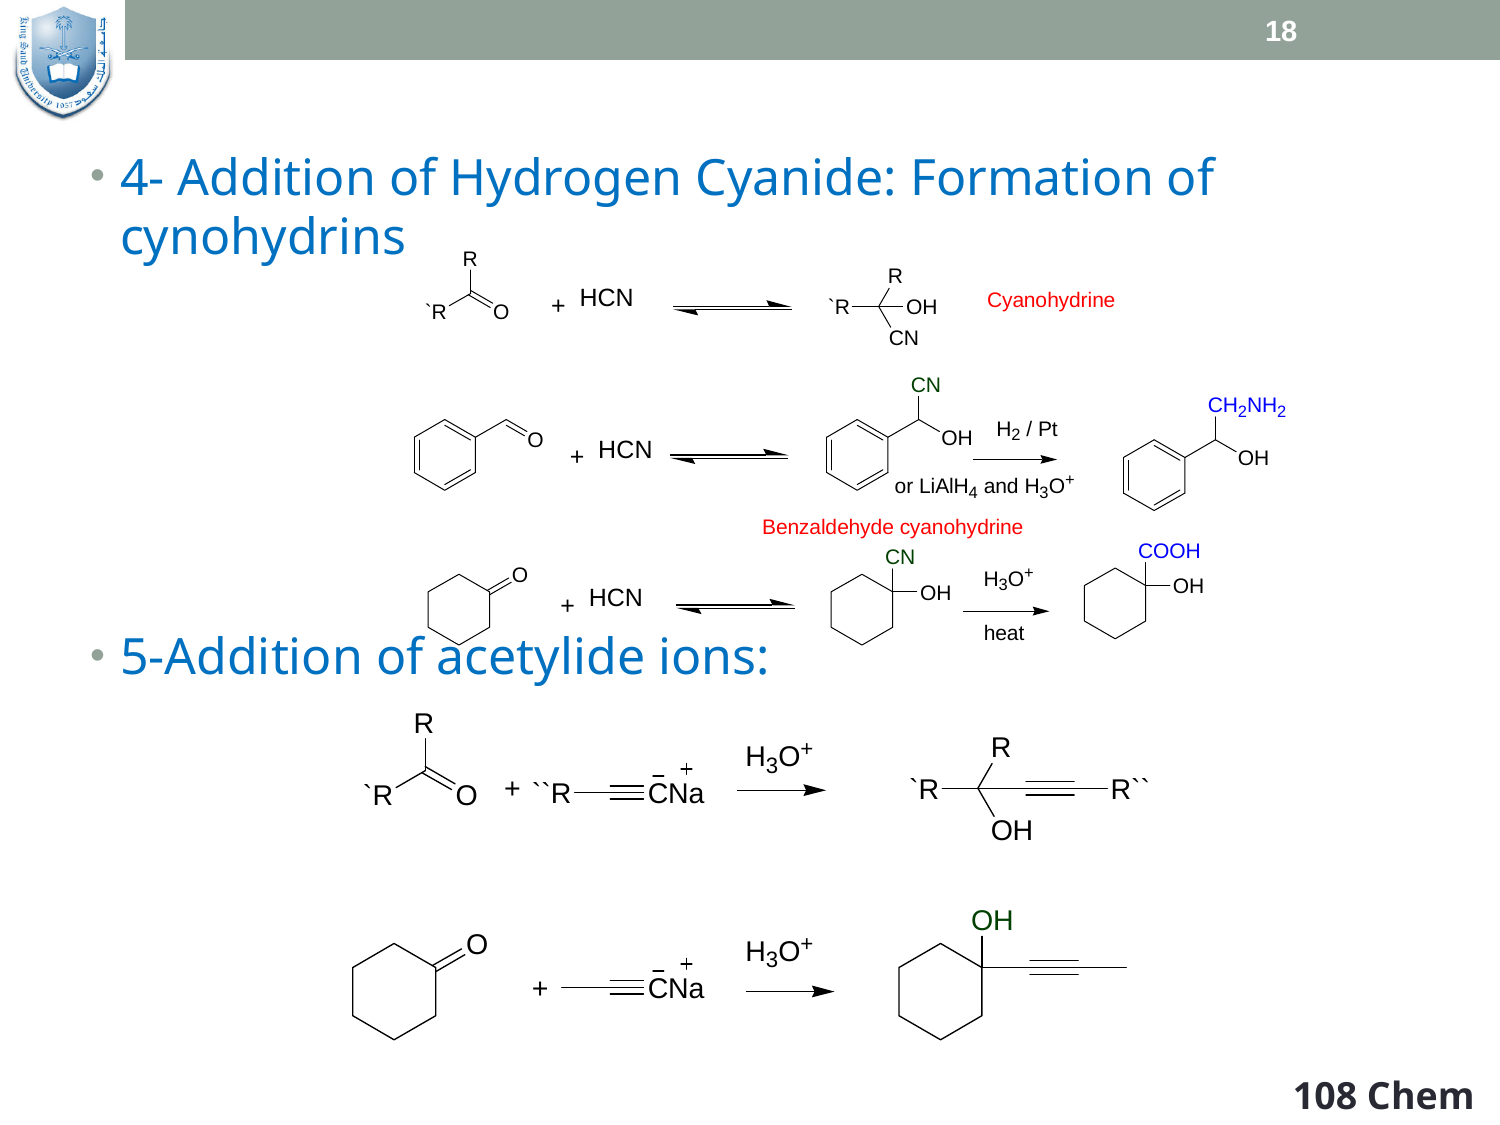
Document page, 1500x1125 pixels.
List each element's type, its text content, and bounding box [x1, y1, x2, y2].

text_box 108 Chem [1278, 1064, 1490, 1125]
picture [0, 0, 126, 126]
list 4- Addition of Hydrogen Cyanide: Formation of cynohydrins 5-Addition of acetylide ions: [75, 137, 1425, 1063]
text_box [412, 249, 1287, 647]
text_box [349, 711, 1151, 1043]
slide_number 18 [1250, 3, 1425, 57]
